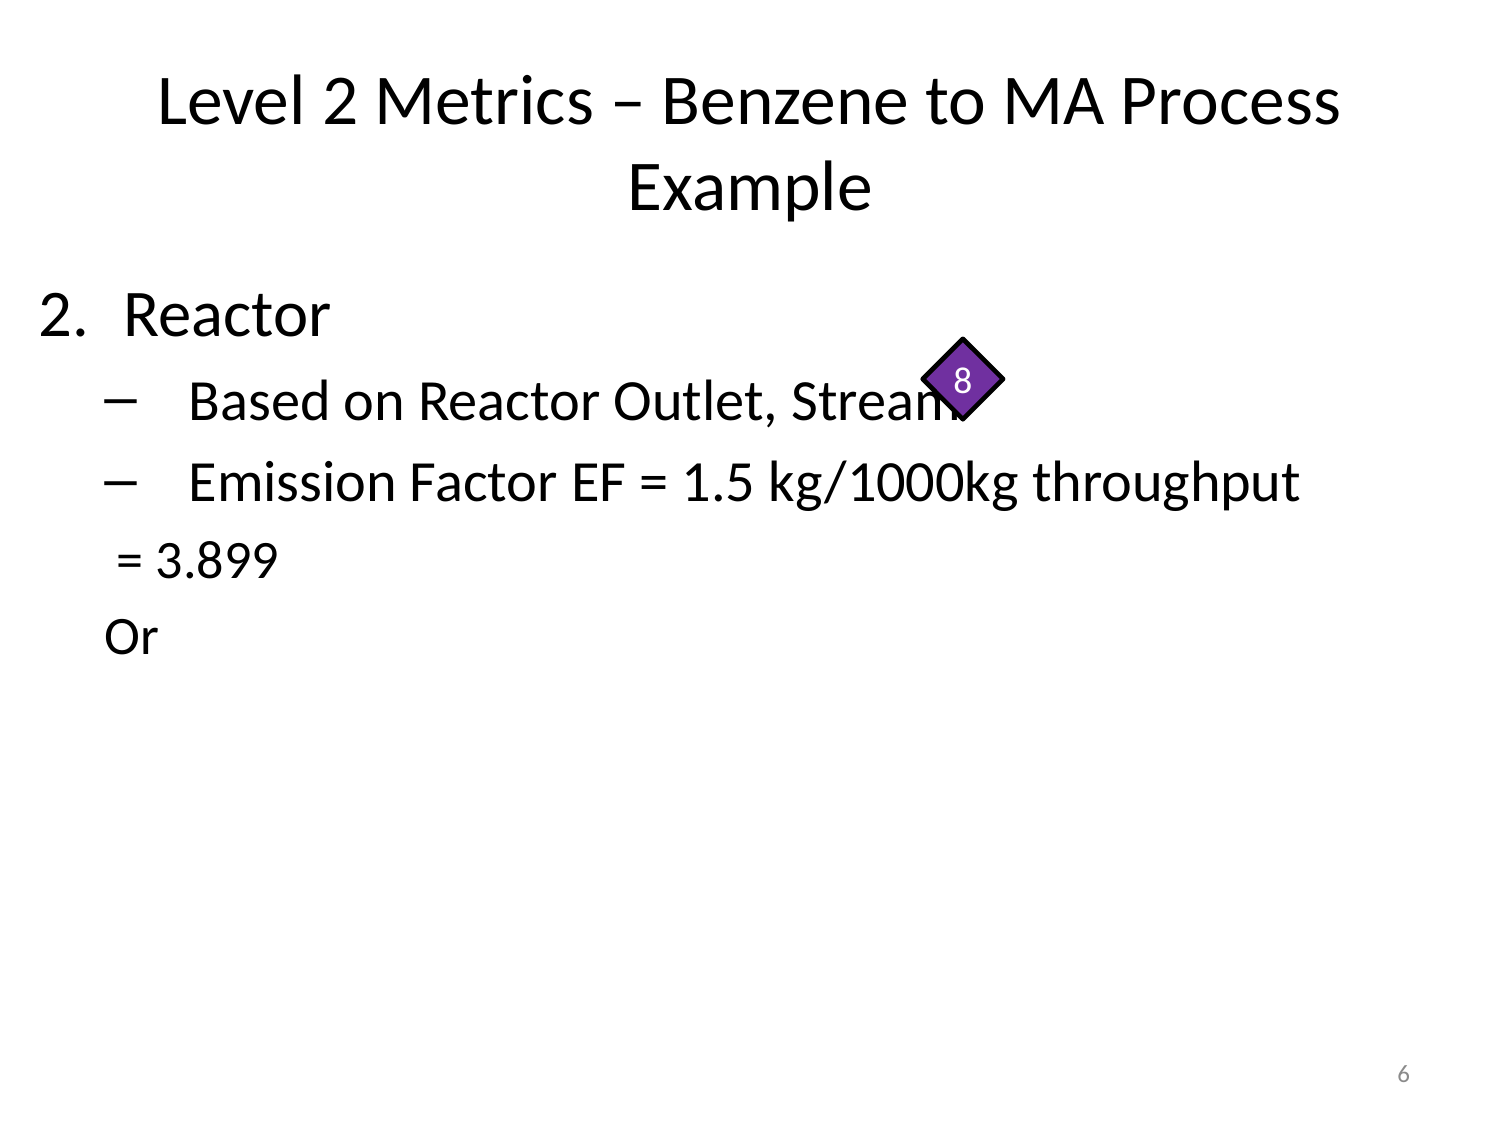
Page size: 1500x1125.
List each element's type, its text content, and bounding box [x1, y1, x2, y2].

text_box 8 [920, 336, 1006, 422]
slide_number 6 [1074, 1042, 1425, 1103]
title Level 2 Metrics – Benzene to MA Process Example [75, 45, 1425, 233]
